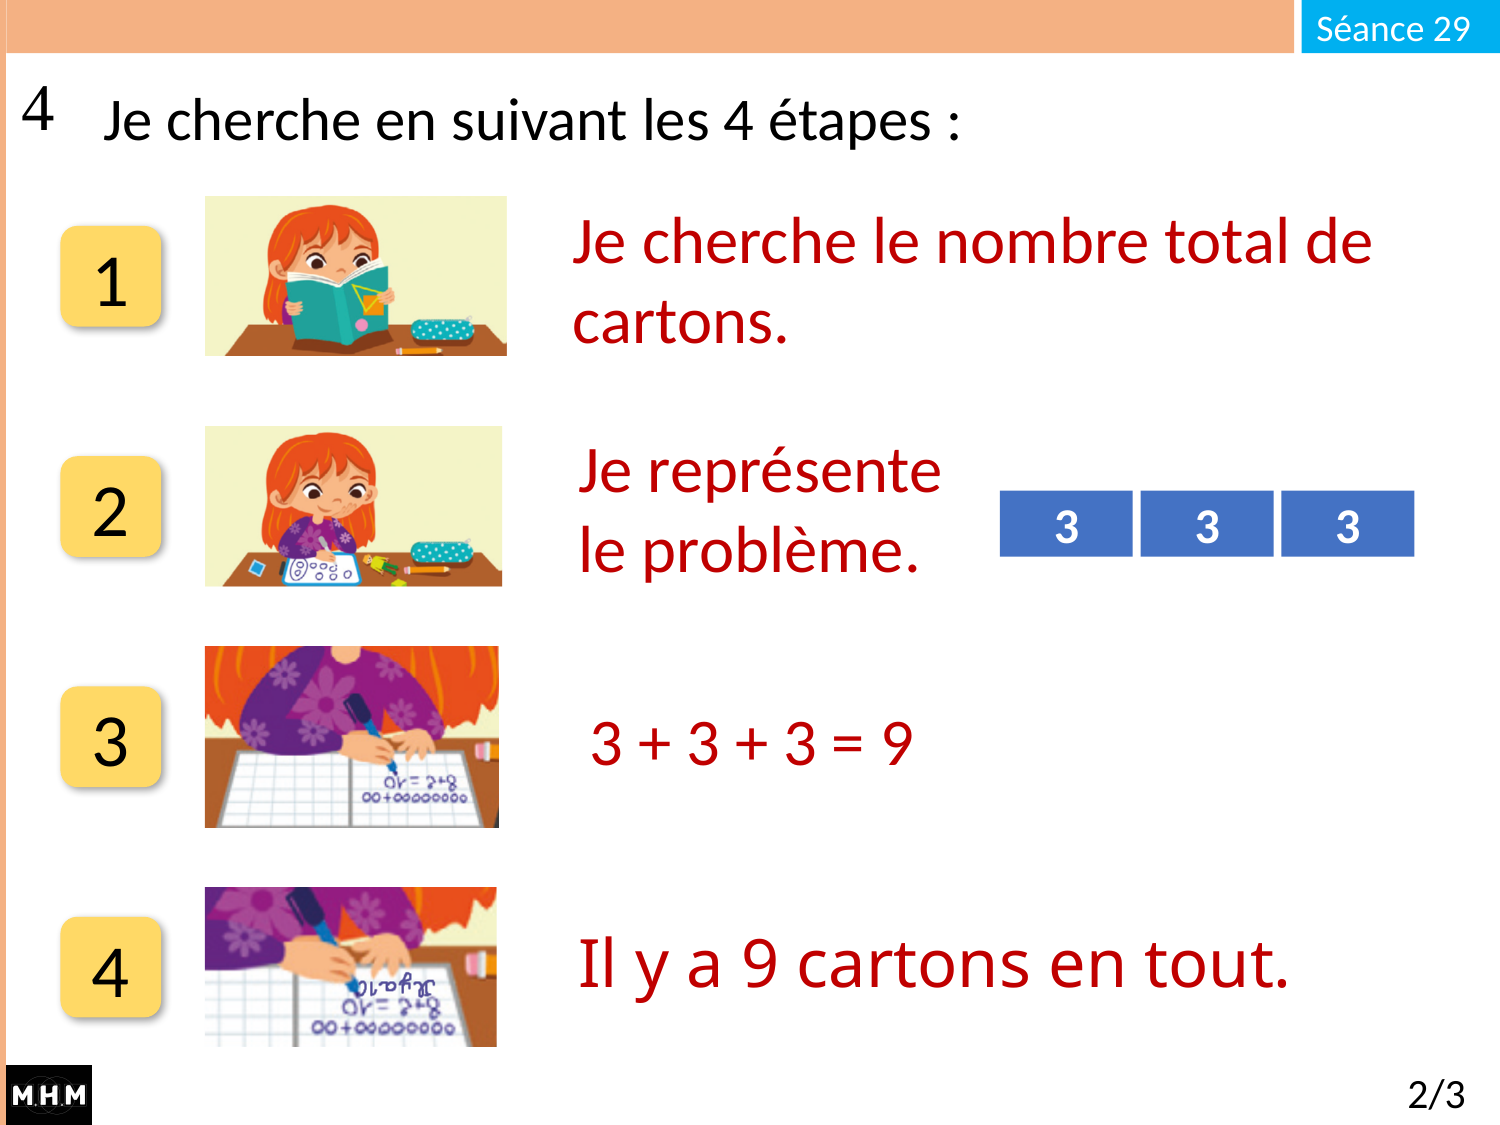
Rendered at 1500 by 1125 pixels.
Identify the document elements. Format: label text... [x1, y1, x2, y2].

text_box 4 [59, 915, 163, 1019]
text_box 3 [1140, 490, 1275, 558]
list 2/3 [1373, 1064, 1500, 1125]
text_box Il y a 9 cartons en tout. [563, 913, 1415, 1009]
text_box 1 [59, 224, 163, 328]
picture [204, 196, 515, 356]
text_box 3 [59, 685, 163, 789]
picture [204, 426, 503, 587]
picture [6, 1065, 92, 1125]
picture [204, 887, 497, 1047]
text_box Je représente le problème. [563, 418, 1415, 593]
text_box 3 + 3 + 3 = 9 [574, 691, 1426, 786]
picture [204, 646, 499, 828]
text_box Je cherche le nombre total de cartons. [558, 189, 1458, 365]
text_box 3 [999, 490, 1134, 558]
title Je cherche en suivant les 4 étapes : [88, 35, 1382, 161]
text_box 2 [59, 455, 163, 558]
text_box 3 [1280, 490, 1415, 558]
